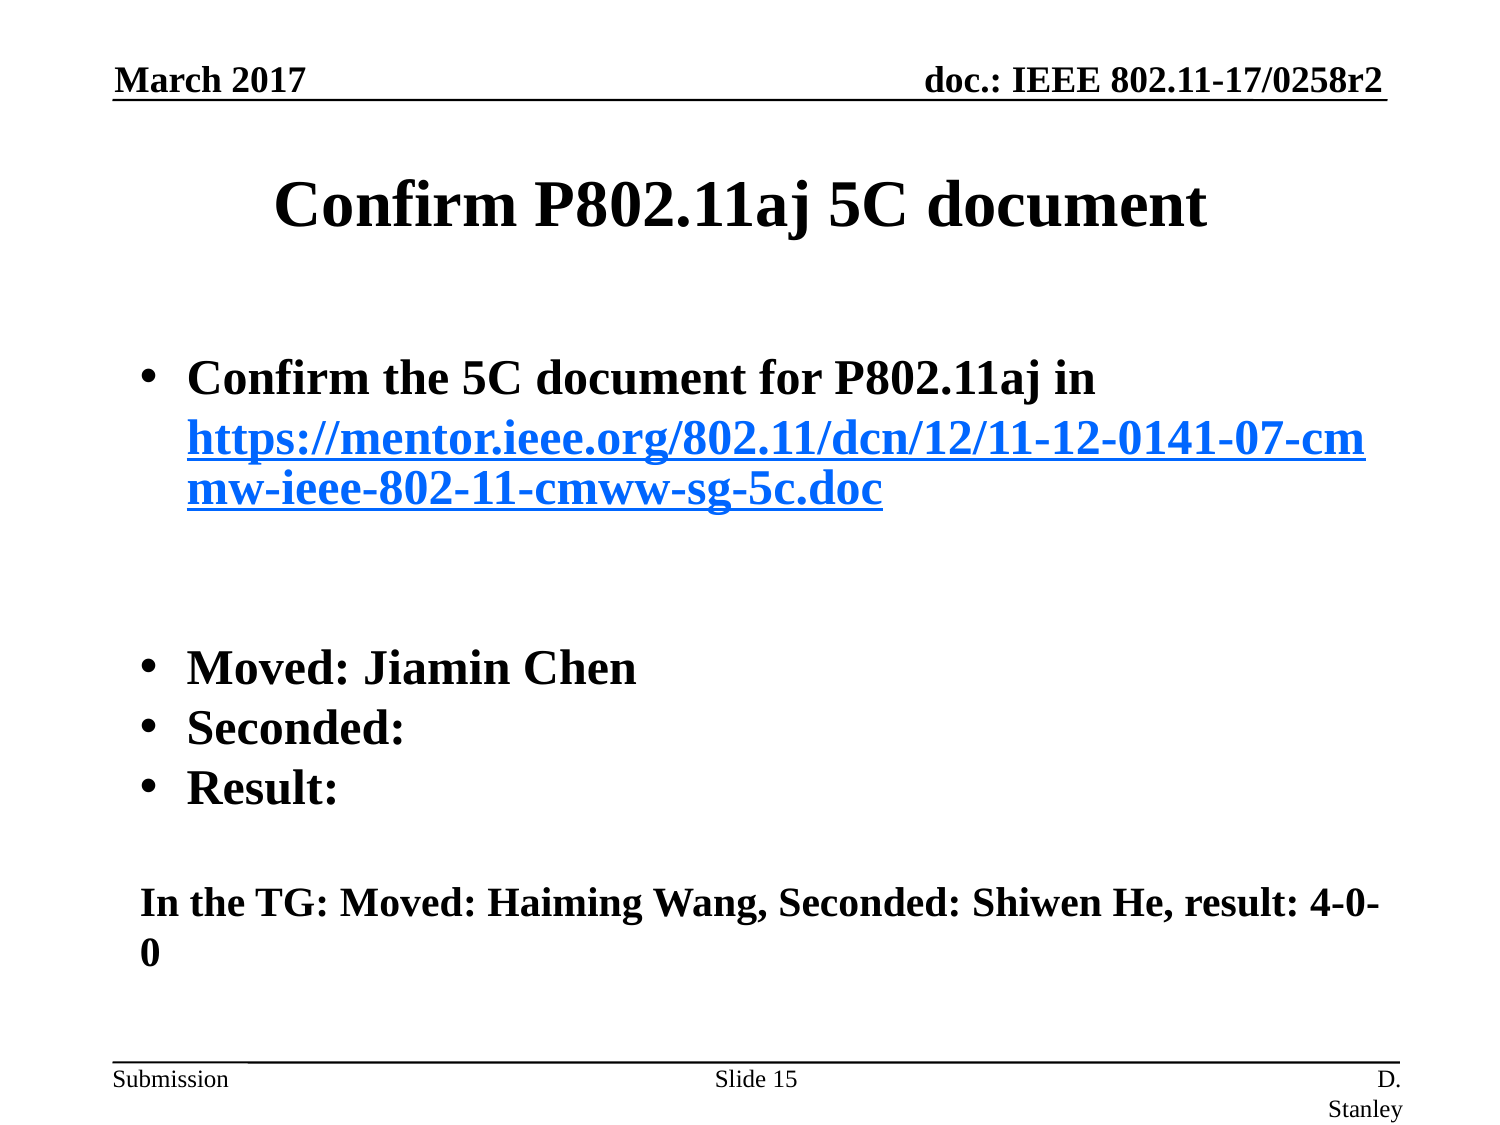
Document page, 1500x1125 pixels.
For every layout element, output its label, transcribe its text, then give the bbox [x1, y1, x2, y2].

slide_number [114, 54, 374, 101]
slide_number Slide 15 [712, 1061, 800, 1093]
text_box Confirm the 5C document for P802.11aj in https://mentor.ieee.org/802.11/dcn/12/11-12-0141-07-cmmw-ieee-802-11-cmww-sg-5c.doc Moved: Jiamin Chen Seconded: Result: In the TG: Moved: Haiming Wang, Seconded: Shiwen He, result: 4-0-0 [124, 337, 1413, 933]
footer D. Stanley, HP Enterprise [1324, 1061, 1402, 1093]
title Confirm P802.11aj 5C document [112, 112, 1388, 288]
